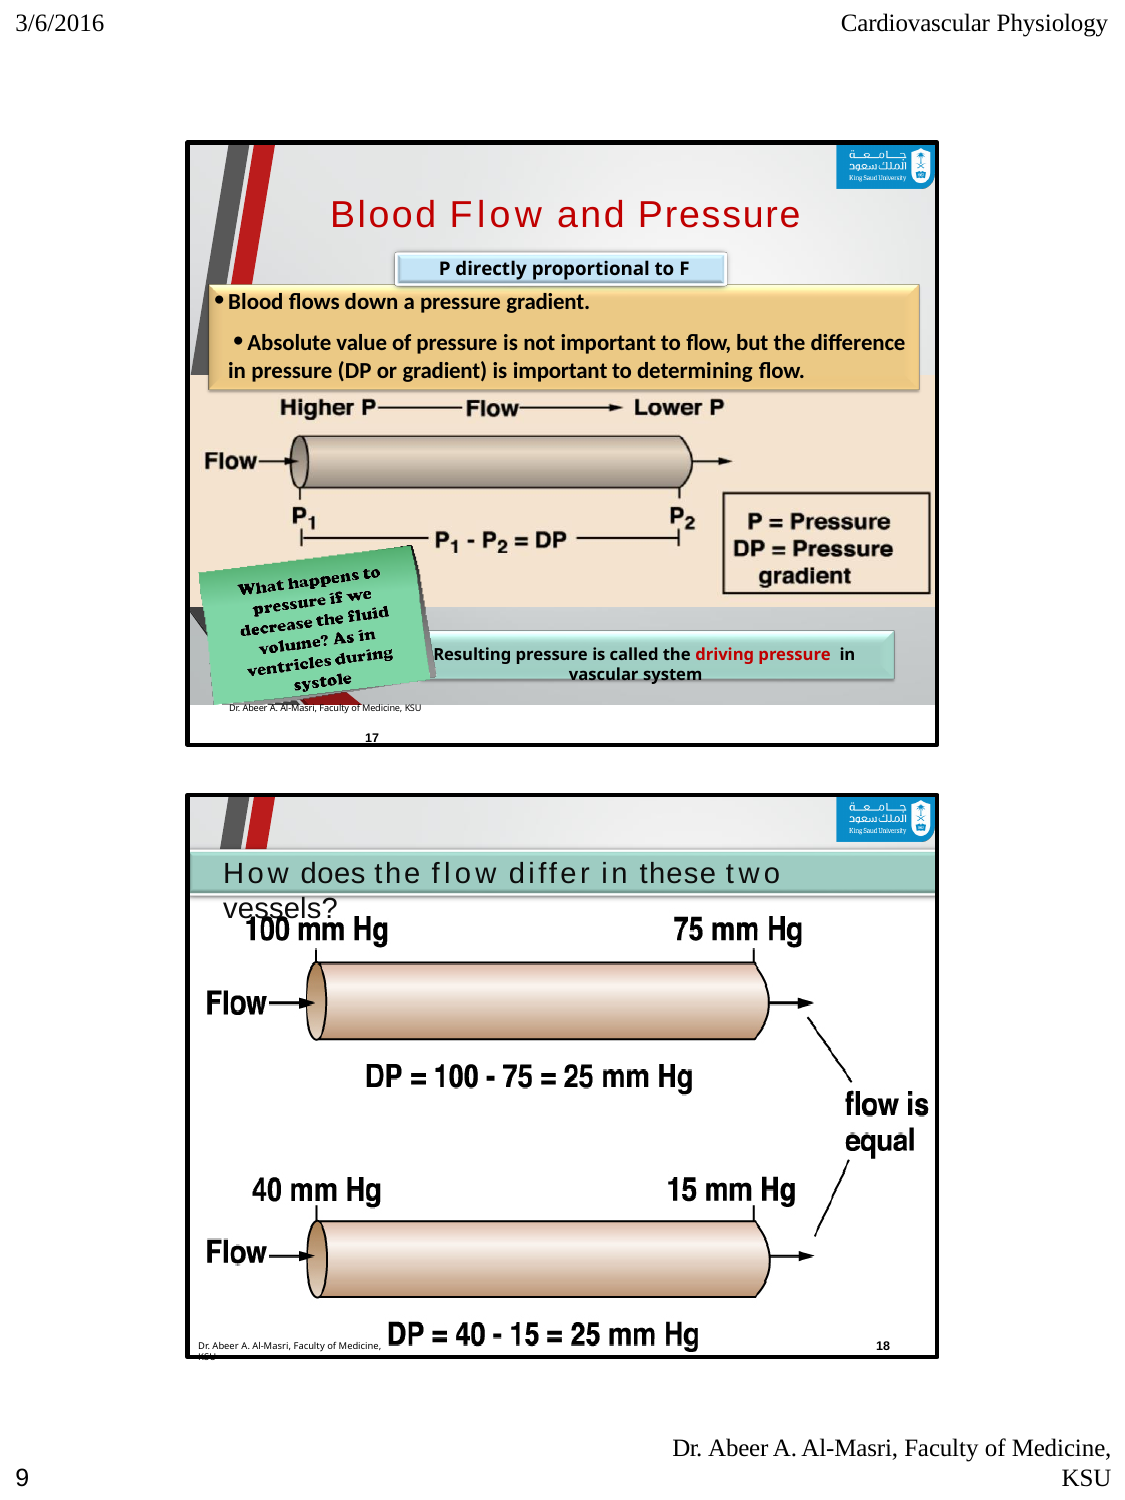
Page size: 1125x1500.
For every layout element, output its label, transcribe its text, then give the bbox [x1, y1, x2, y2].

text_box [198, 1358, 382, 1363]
text_box Blood Flow and Pressure P directly proportional to F Blood flows down a pressure gradient. Absolute value of pressure is not important to flow, but the difference in pressure (DP or gradient) is important to determining flow. Resulting pressure is called the driving pressure in vascular system Dr. Abeer A. Al-Masri, Faculty of Medicine, KSU 17 [187, 142, 938, 745]
text_box [187, 794, 938, 1358]
text_box Cardiovascular Physiology [838, 6, 1113, 37]
text_box 3/6/2016 [13, 6, 107, 37]
footer Dr. Abeer A. Al-Masri, Faculty of Medicine, KSU [663, 1434, 1113, 1500]
slide_number 1 [13, 1464, 48, 1500]
